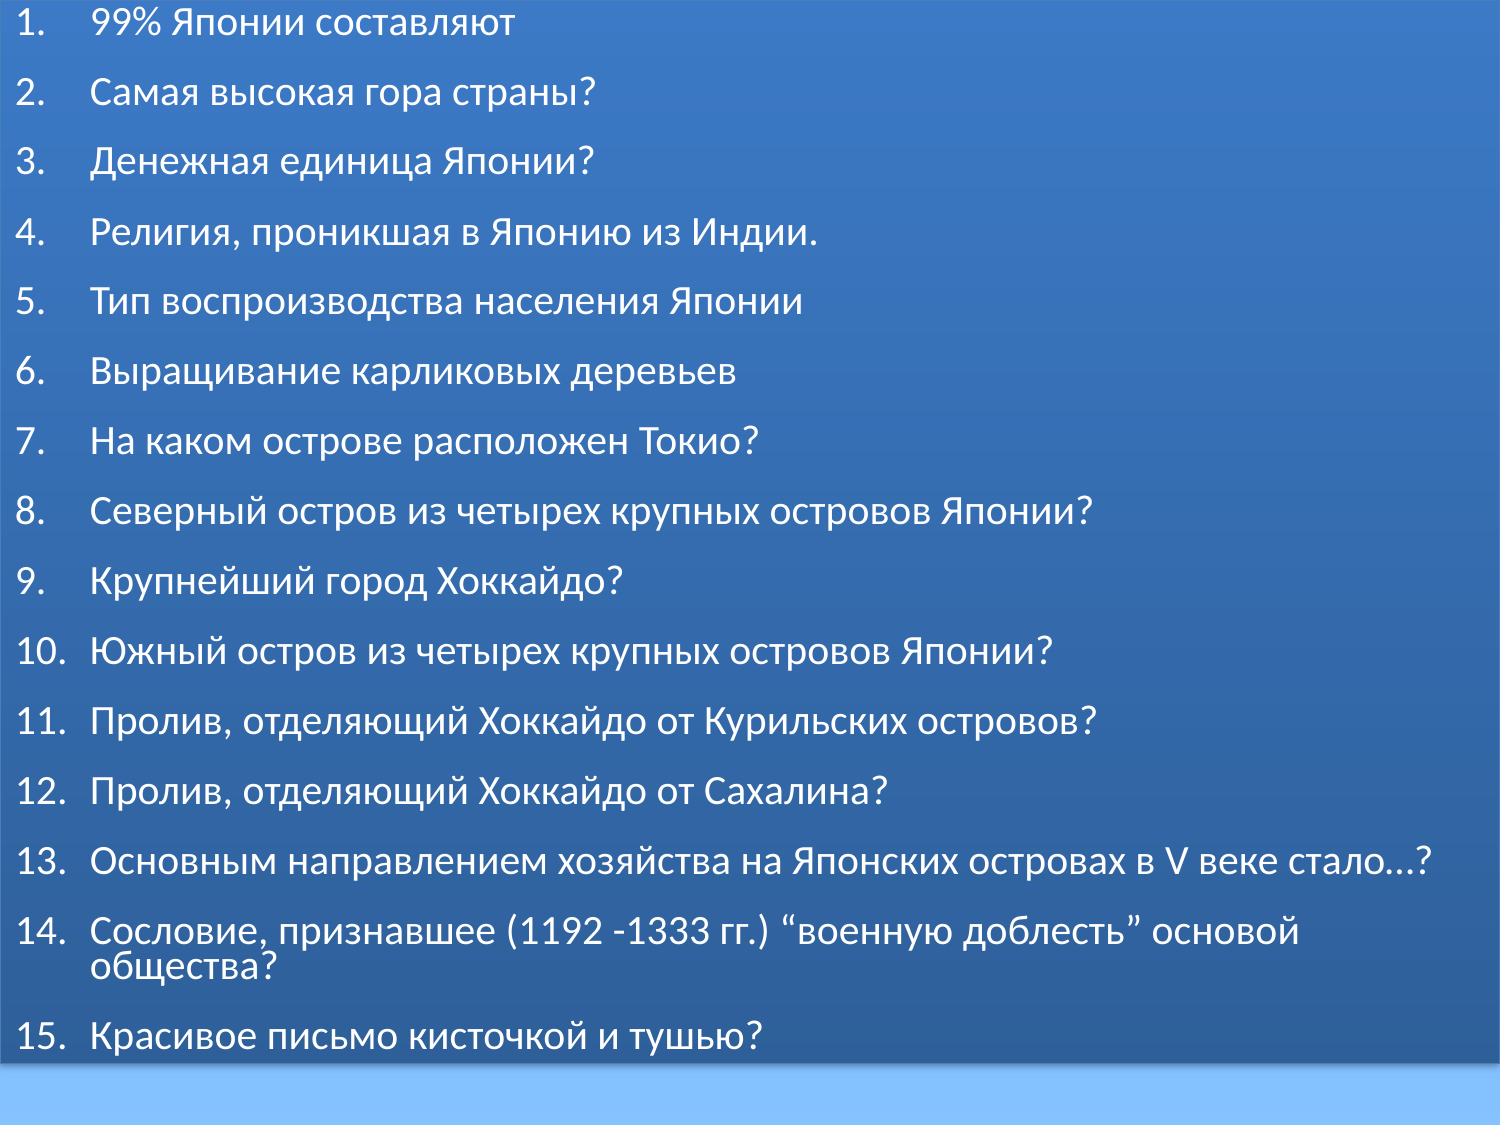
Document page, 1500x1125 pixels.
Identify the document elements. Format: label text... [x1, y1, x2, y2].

text_box 99% Японии составляют Самая высокая гора страны? Денежная единица Японии? Религия, проникшая в Японию из Индии. Тип воспроизводства населения Японии Выращивание карликовых деревьев На каком острове расположен Токио? Северный остров из четырех крупных островов Японии? Крупнейший город Хоккайдо? Южный остров из четырех крупных островов Японии? Пролив, отделяющий Хоккайдо от Курильских островов? Пролив, отделяющий Хоккайдо от Сахалина? Основным направлением хозяйства на Японских островах в V веке стало…? Сословие, признавшее (1192 -1333 гг.) “военную доблесть” основой общества? Красивое письмо кисточкой и тушью? [0, 0, 1500, 1064]
